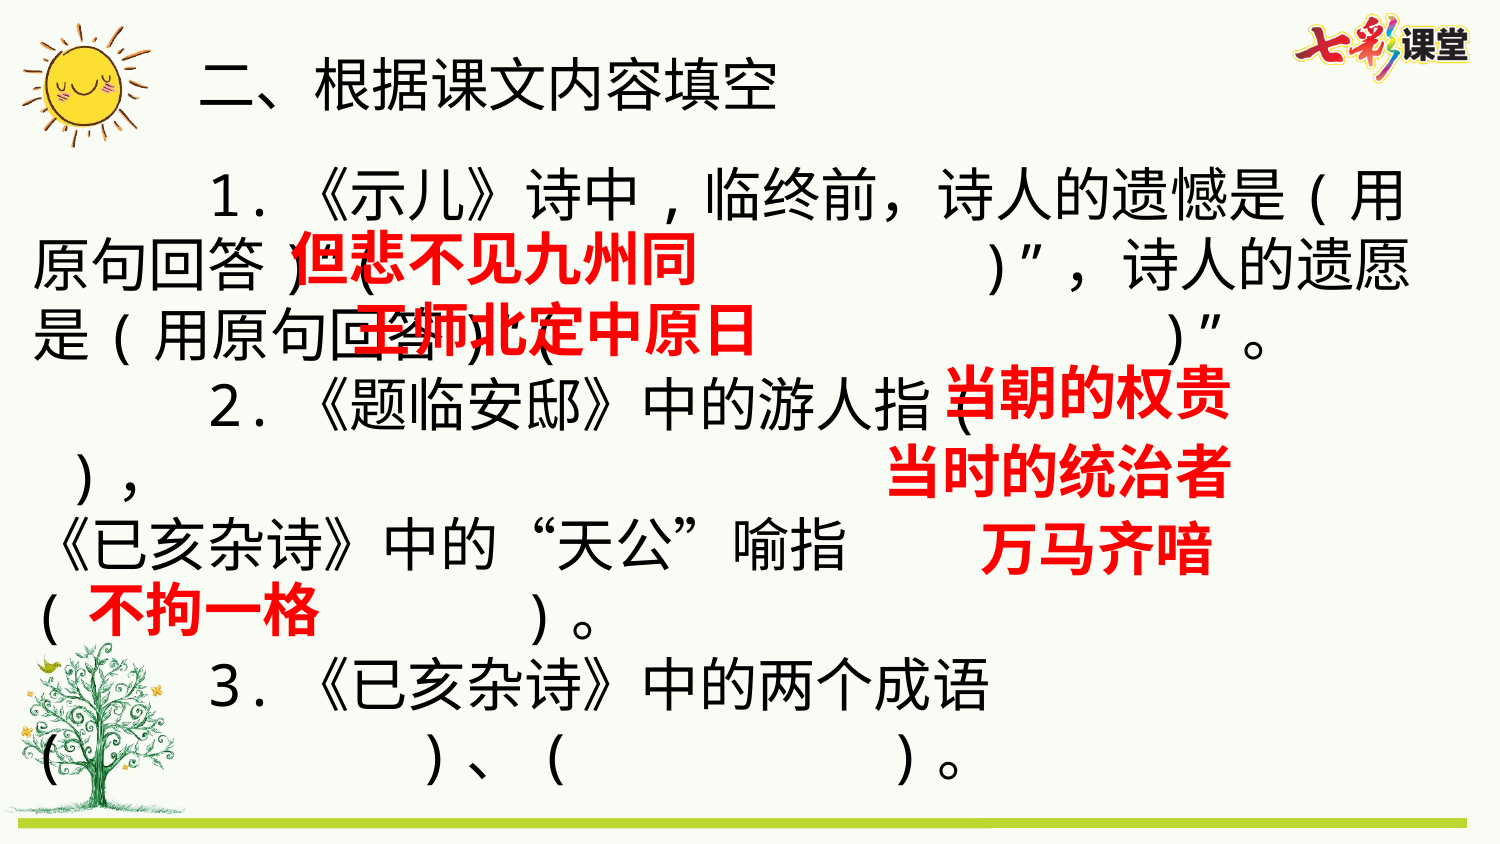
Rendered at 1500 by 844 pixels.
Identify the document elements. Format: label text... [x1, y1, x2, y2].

picture [0, 608, 1467, 844]
text_box 王师北定中原日 [338, 285, 776, 371]
text_box 当朝的权贵 [927, 348, 1358, 434]
text_box 二、根据课文内容填空 [182, 40, 795, 125]
text_box 1.《示儿》诗中,临终前，诗人的遗憾是(用原句回答)“( )”，诗人的遗愿是(用原句回答)“( )”。 2.《题临安邸》中的游人指( )， 《已亥杂诗》中的“天公”喻指( )。 3.《已亥杂诗》中的两个成语( )、( )。 [17, 151, 1474, 796]
text_box 不拘一格 [72, 565, 336, 651]
text_box 万马齐喑 [965, 505, 1229, 590]
text_box 但悲不见九州同 [276, 215, 796, 300]
picture [0, 0, 173, 172]
text_box 当时的统治者 [869, 427, 1249, 513]
picture [1291, 9, 1472, 87]
